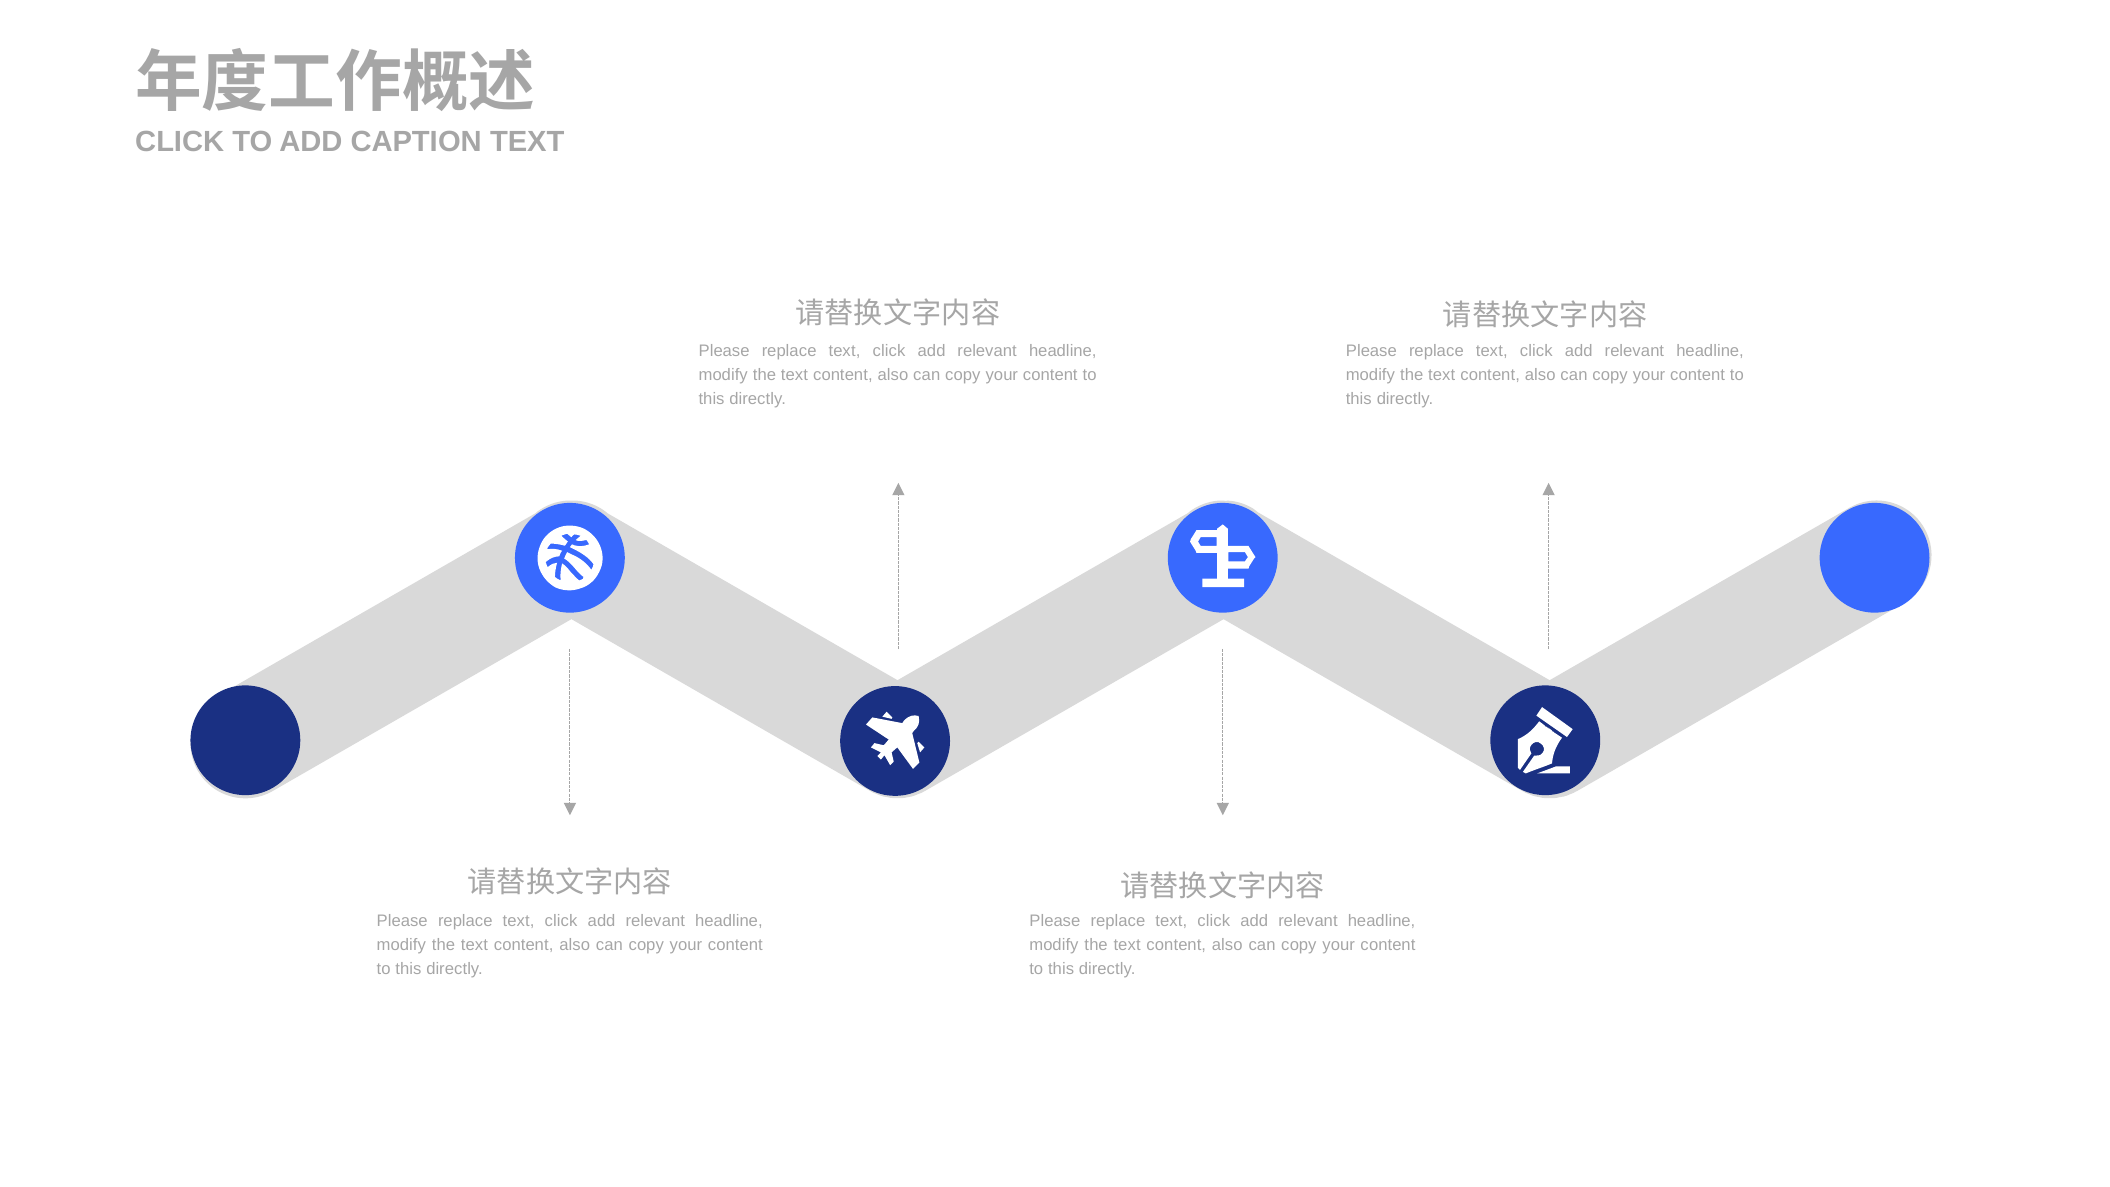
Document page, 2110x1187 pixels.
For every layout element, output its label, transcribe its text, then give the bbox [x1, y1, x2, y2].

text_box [1014, 853, 1431, 985]
text_box 年度工作概述 [135, 38, 596, 119]
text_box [1331, 282, 1760, 415]
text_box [361, 849, 779, 985]
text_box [683, 280, 1113, 415]
text_box CLICK TO ADD CAPTION TEXT [135, 122, 596, 158]
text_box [190, 268, 1930, 1030]
